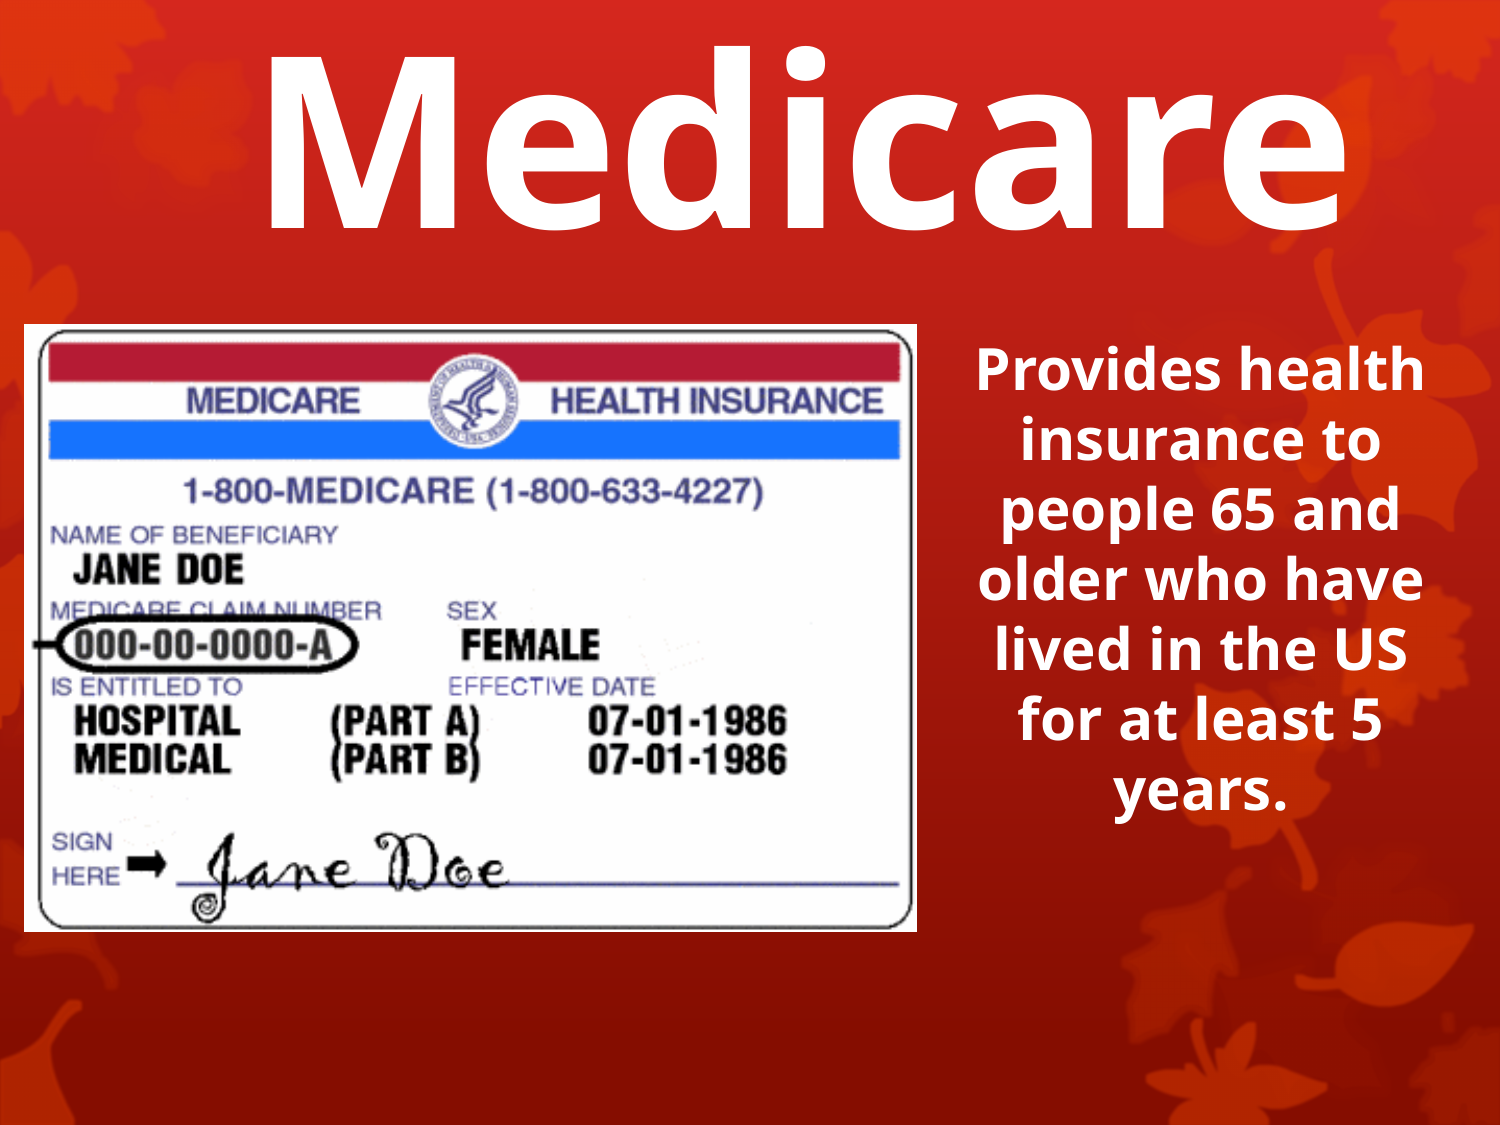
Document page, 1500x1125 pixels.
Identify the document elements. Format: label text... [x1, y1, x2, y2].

list Provides health insurance to people 65 and older who have lived in the US for at least 5 years. [937, 324, 1465, 903]
title Medicare [125, 0, 1371, 284]
picture [24, 324, 918, 932]
